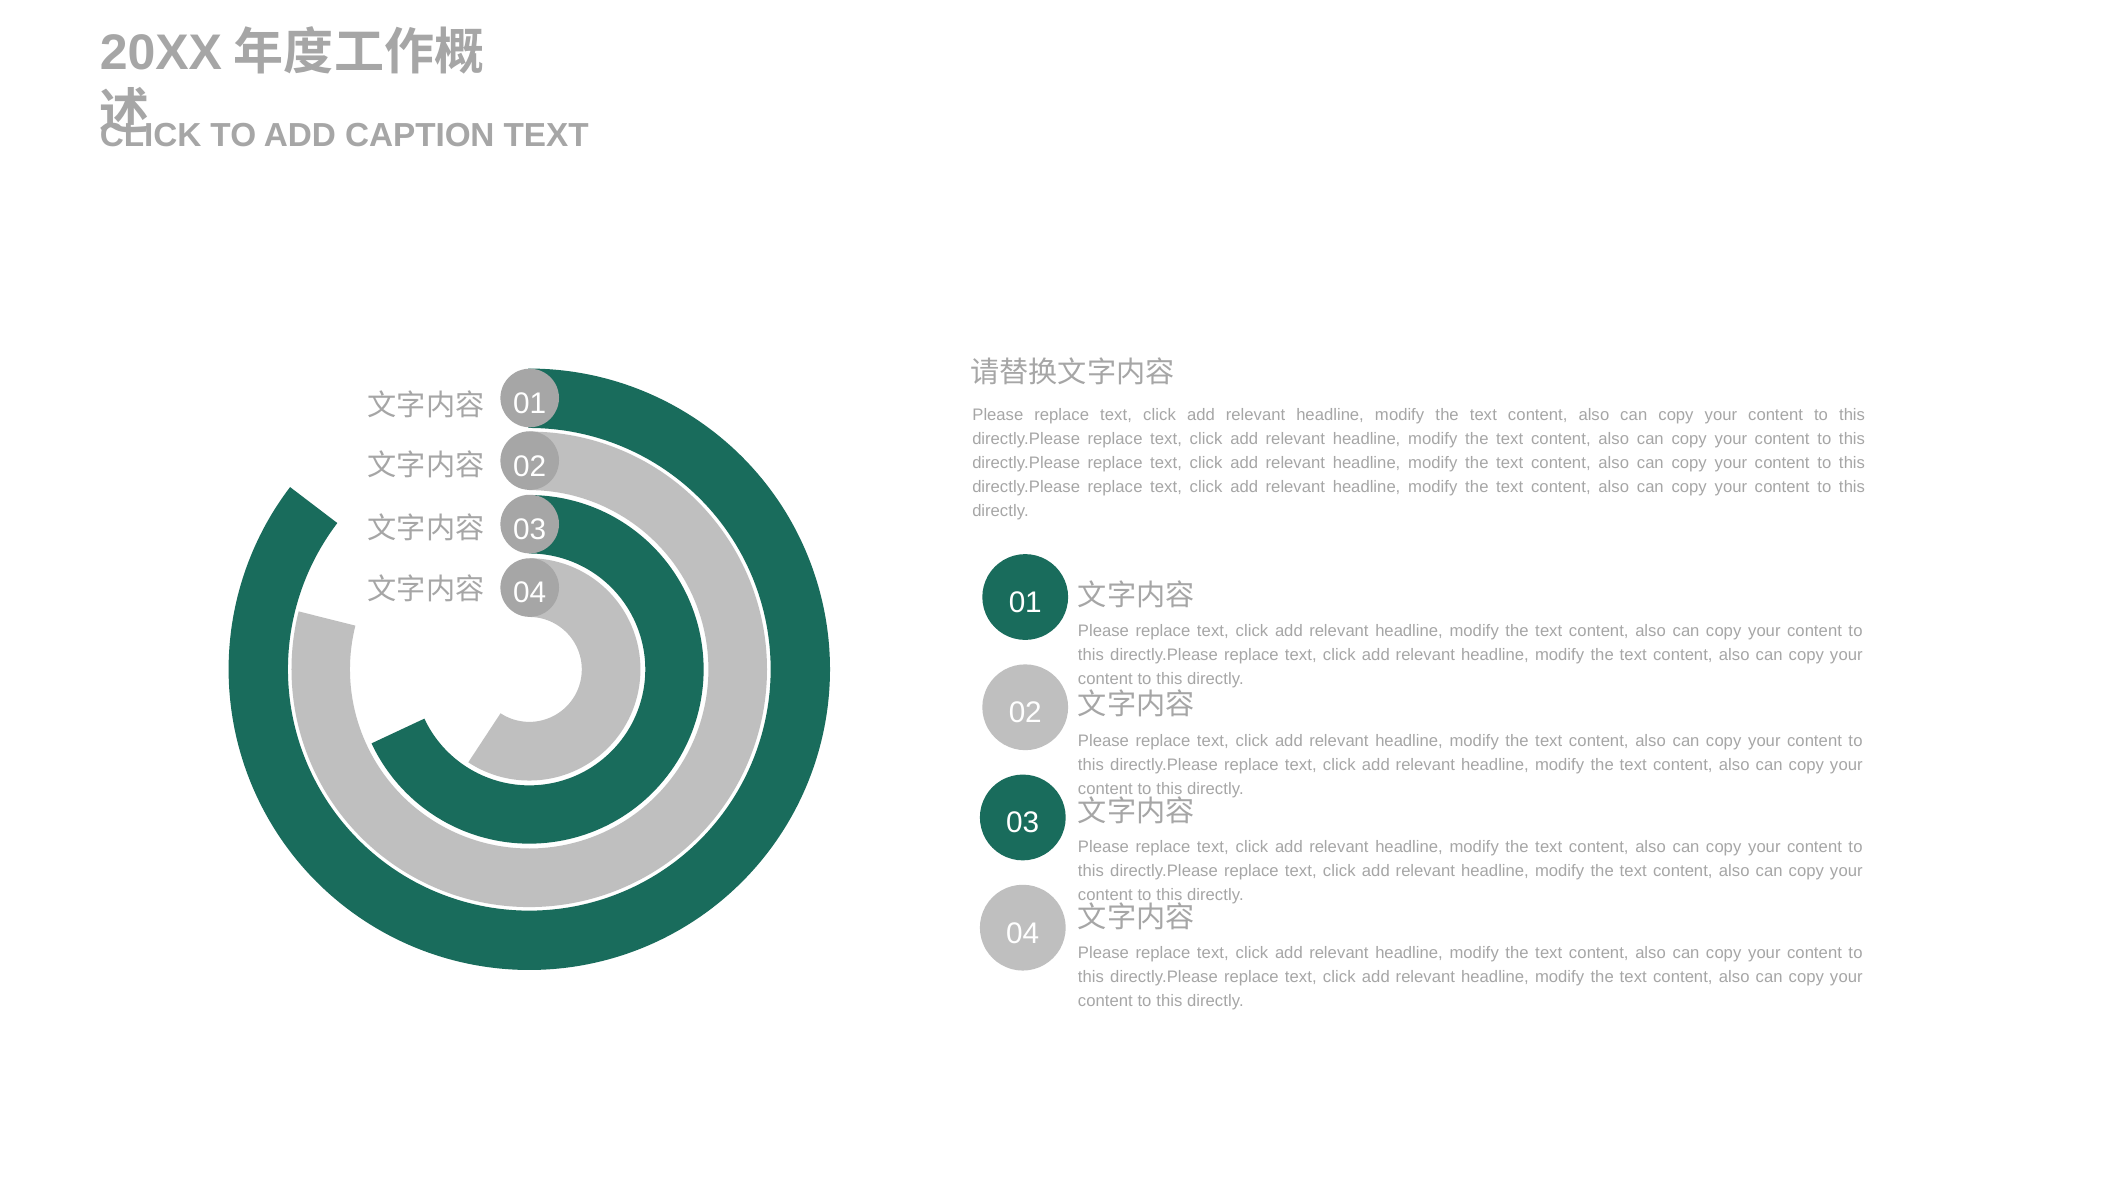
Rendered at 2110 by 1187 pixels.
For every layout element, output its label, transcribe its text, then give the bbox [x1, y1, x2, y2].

text_box Please replace text, click add relevant headline, modify the text content, also can copy your content to this directly.Please replace text, click add relevant headline, modify the text content, also can copy your content to this directly.Please replace text, click add relevant headline, modify the text content, also can copy your content to this directly.Please replace text, click add relevant headline, modify the text content, also can copy your content to this directly. [972, 399, 1867, 520]
text_box 请替换文字内容 [970, 346, 1209, 389]
text_box Please replace text, click add relevant headline, modify the text content, also can copy your content to this directly.Please replace text, click add relevant headline, modify the text content, also can copy your content to this directly. [1077, 725, 1864, 798]
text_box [228, 368, 830, 971]
text_box 02 [981, 663, 1070, 752]
text_box 文字内容 [1077, 904, 1251, 933]
text_box 文字内容 [1077, 569, 1251, 611]
text_box CLICK TO ADD CAPTION TEXT [99, 113, 629, 154]
text_box Please replace text, click add relevant headline, modify the text content, also can copy your content to this directly.Please replace text, click add relevant headline, modify the text content, also can copy your content to this directly. [1077, 937, 1864, 1010]
text_box 文字内容 [1077, 688, 1251, 721]
text_box 03 [978, 773, 1067, 862]
text_box Please replace text, click add relevant headline, modify the text content, also can copy your content to this directly.Please replace text, click add relevant headline, modify the text content, also can copy your content to this directly. [1077, 615, 1864, 688]
text_box 04 [978, 883, 1067, 972]
text_box Please replace text, click add relevant headline, modify the text content, also can copy your content to this directly.Please replace text, click add relevant headline, modify the text content, also can copy your content to this directly. [1077, 831, 1864, 904]
text_box 20XX年度工作概述 [99, 19, 534, 113]
text_box 文字内容 [1077, 798, 1251, 827]
text_box 01 [981, 553, 1070, 641]
